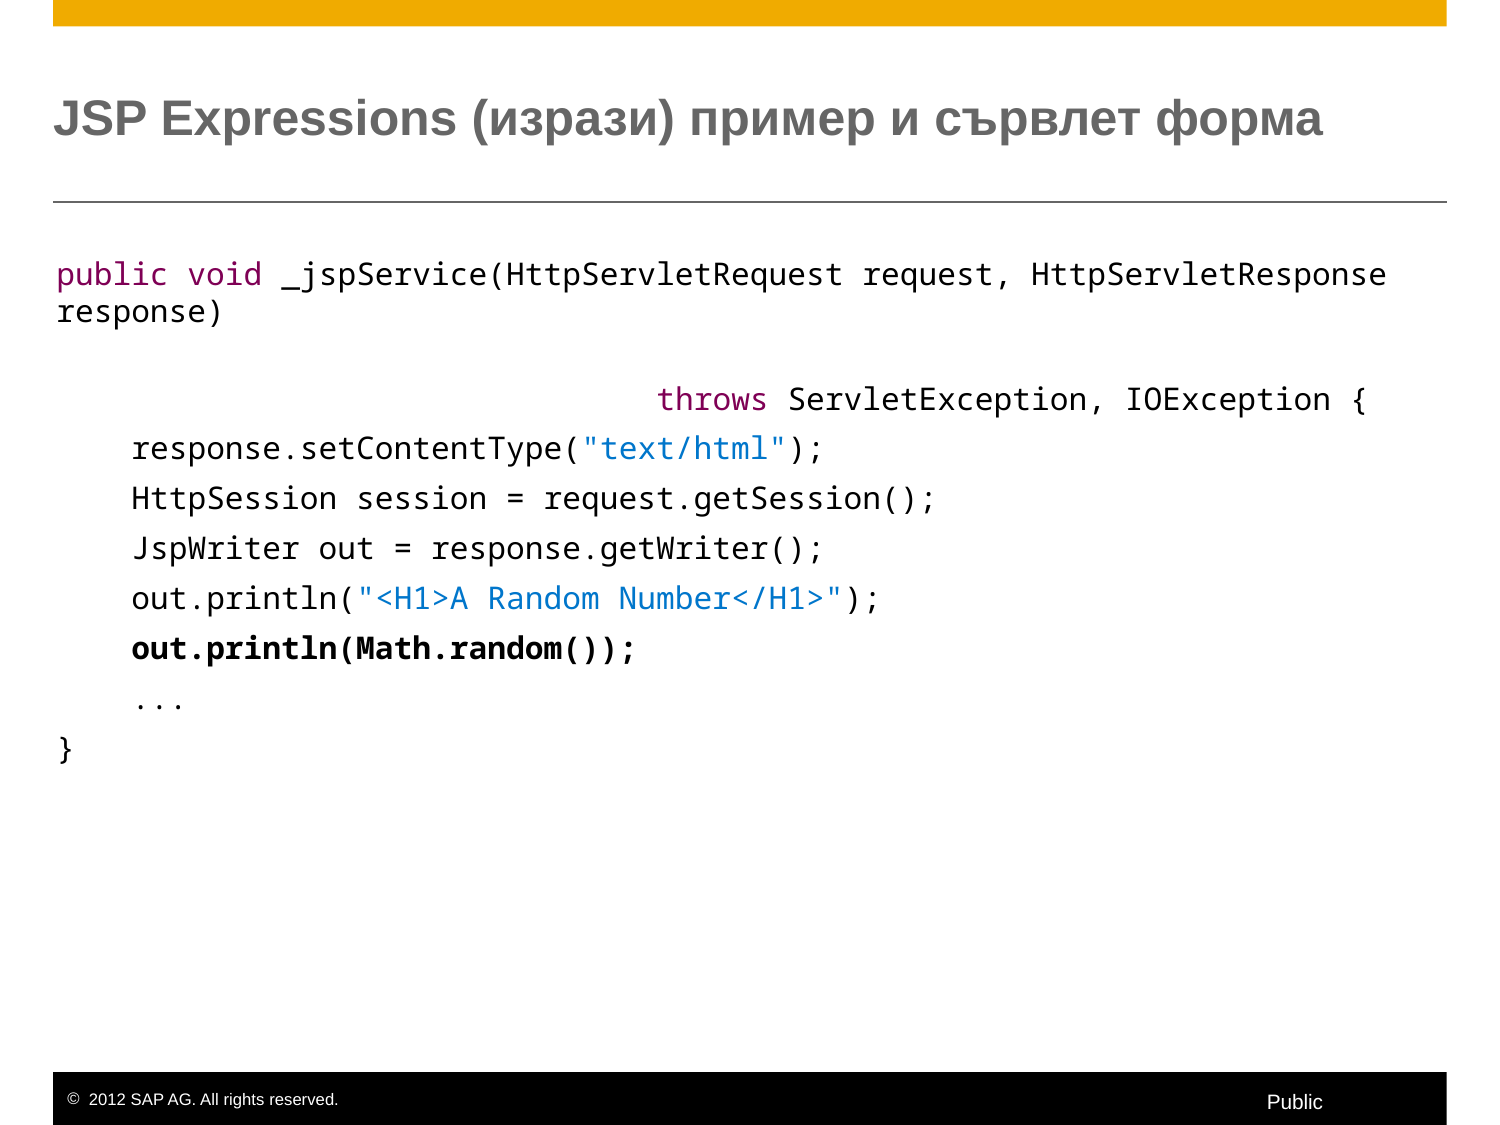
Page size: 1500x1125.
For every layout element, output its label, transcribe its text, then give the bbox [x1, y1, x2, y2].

list public void _jspService(HttpServletRequest request, HttpServletResponse response) throws ServletException, IOException { response.setContentType("text/html"); HttpSession session = request.getSession(); JspWriter out = response.getWriter(); out.println("<H1>A Random Number</H1>"); out.println(Math.random()); ... } [56, 253, 1450, 975]
title JSP Expressions (изрази) пример и сървлет форма [53, 53, 1447, 178]
